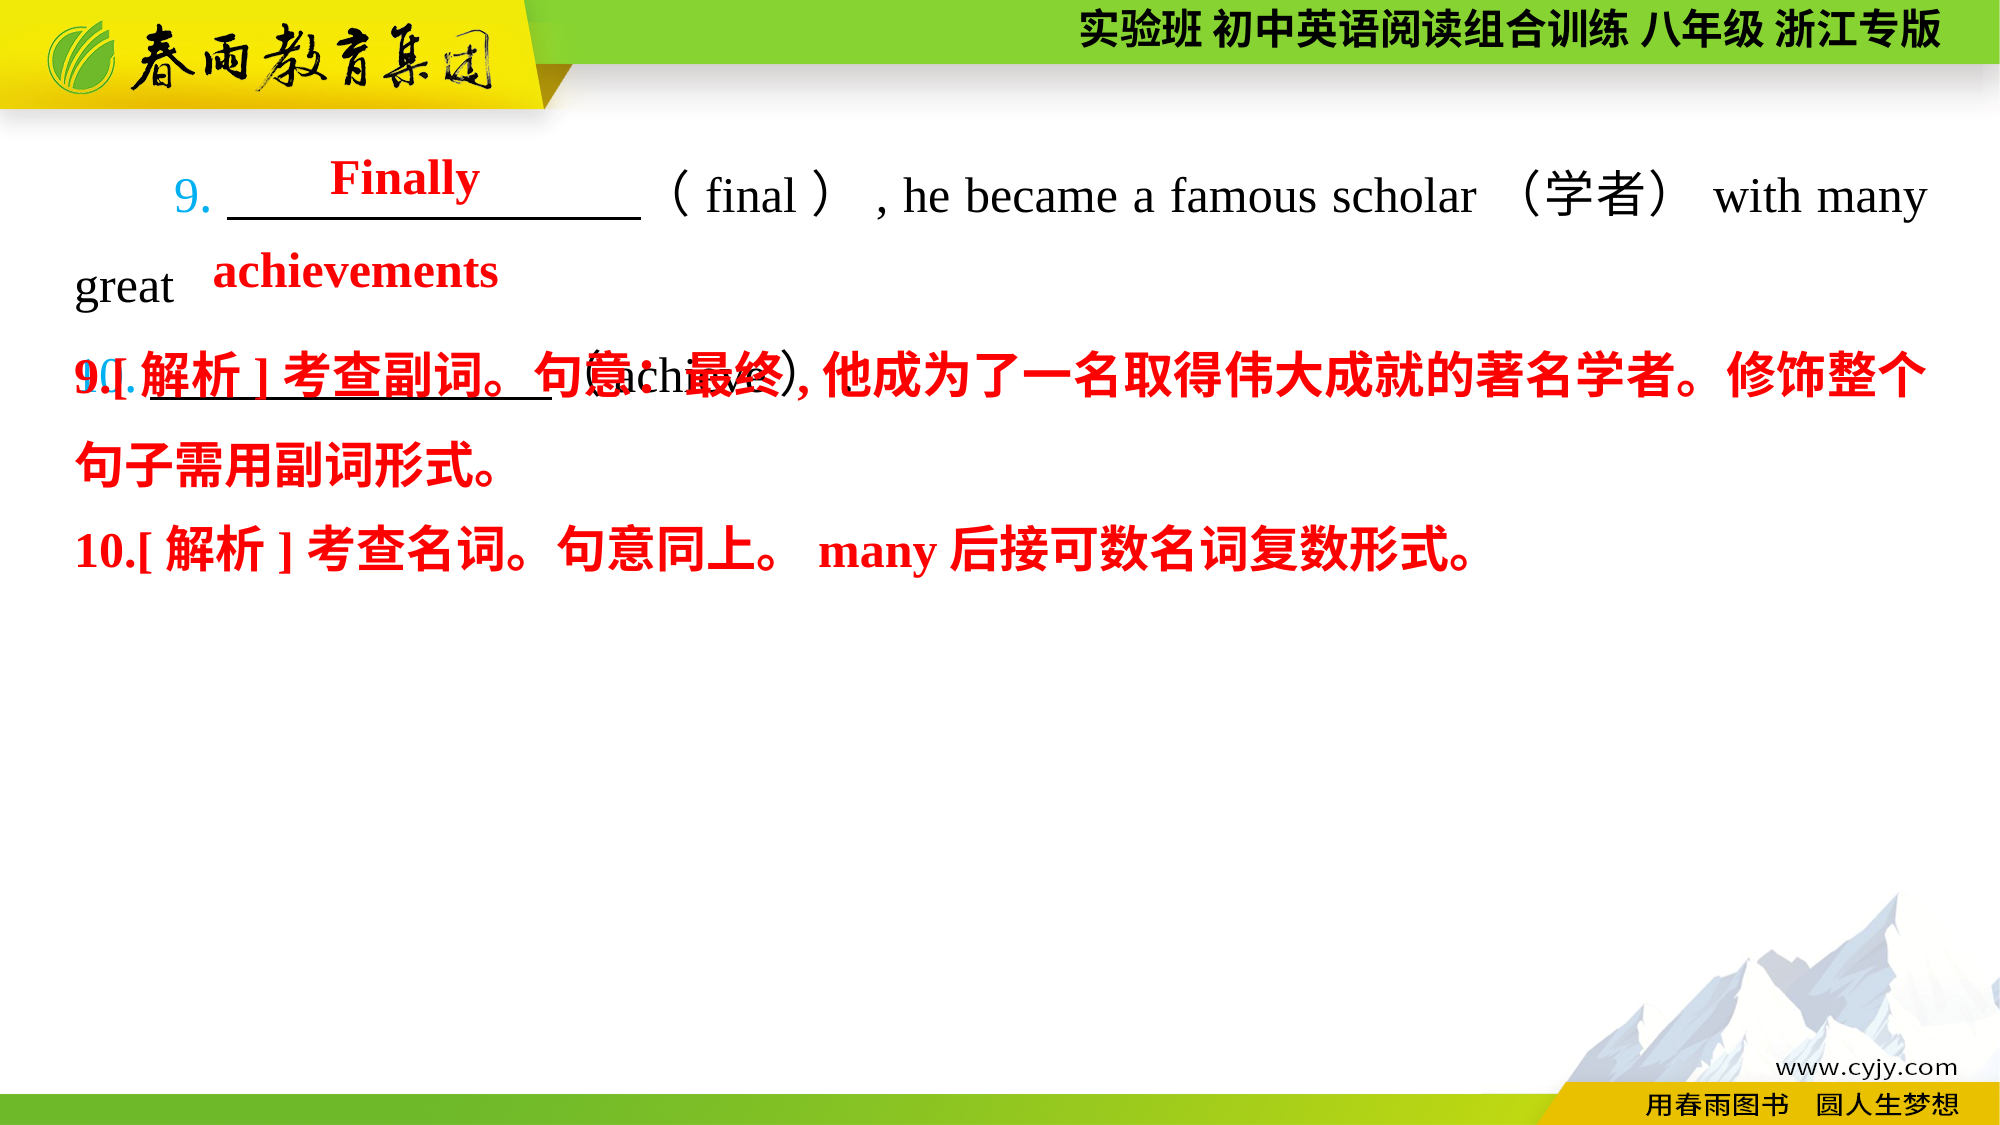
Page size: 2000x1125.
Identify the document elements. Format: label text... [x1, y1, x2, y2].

picture [0, 0, 2000, 1125]
text_box Finally [315, 137, 496, 212]
text_box 10.[解析]考查名词。句意同上。many后接可数名词复数形式。 [59, 479, 1944, 585]
text_box achievements [198, 230, 515, 306]
list 9. （final）, he became a famous scholar（学者）with many great 10. （achieve）. [59, 125, 1944, 306]
text_box 9.[解析]考查副词。句意：最终,他成为了一名取得伟大成就的著名学者。修饰整个句子需用副词形式。 [59, 306, 1944, 479]
